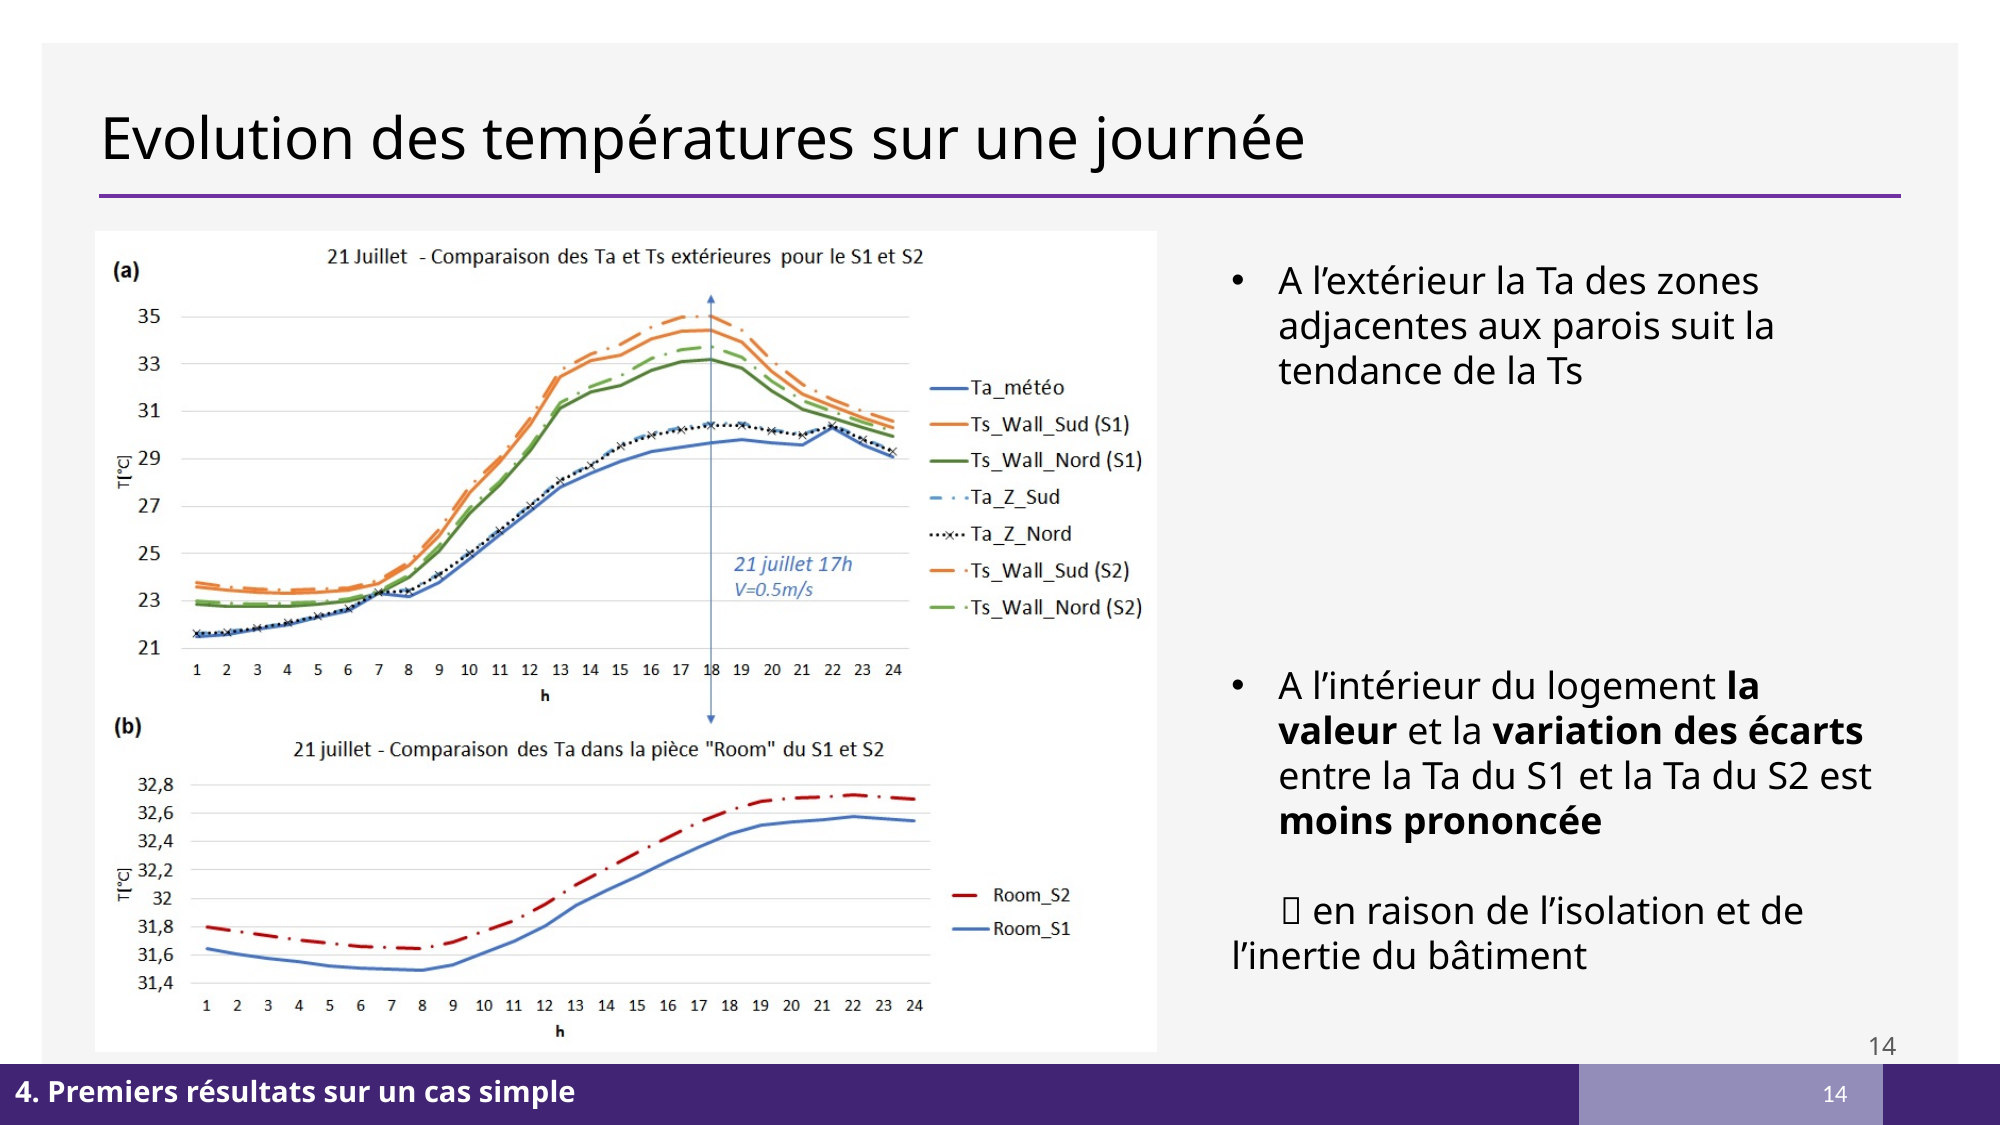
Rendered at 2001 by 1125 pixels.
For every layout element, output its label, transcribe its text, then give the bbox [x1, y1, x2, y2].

slide_number 14 [1373, 1017, 1912, 1064]
text_box 14 [1705, 1062, 1863, 1122]
text_box A l’extérieur la Ta des zones adjacentes aux parois suit la tendance de la Ts A l’intérieur du logement la valeur et la variation des écarts entre la Ta du S1 et la Ta du S2 est moins prononcée  en raison de l’isolation et de l’inertie du bâtiment [1216, 249, 1905, 1030]
title Evolution des températures sur une journée [85, 73, 1720, 179]
picture [95, 231, 1157, 1052]
table_header [1579, 1064, 1883, 1125]
table_header 4. Premiers résultats sur un cas simple [0, 1064, 1579, 1125]
table_header [1883, 1064, 2000, 1125]
